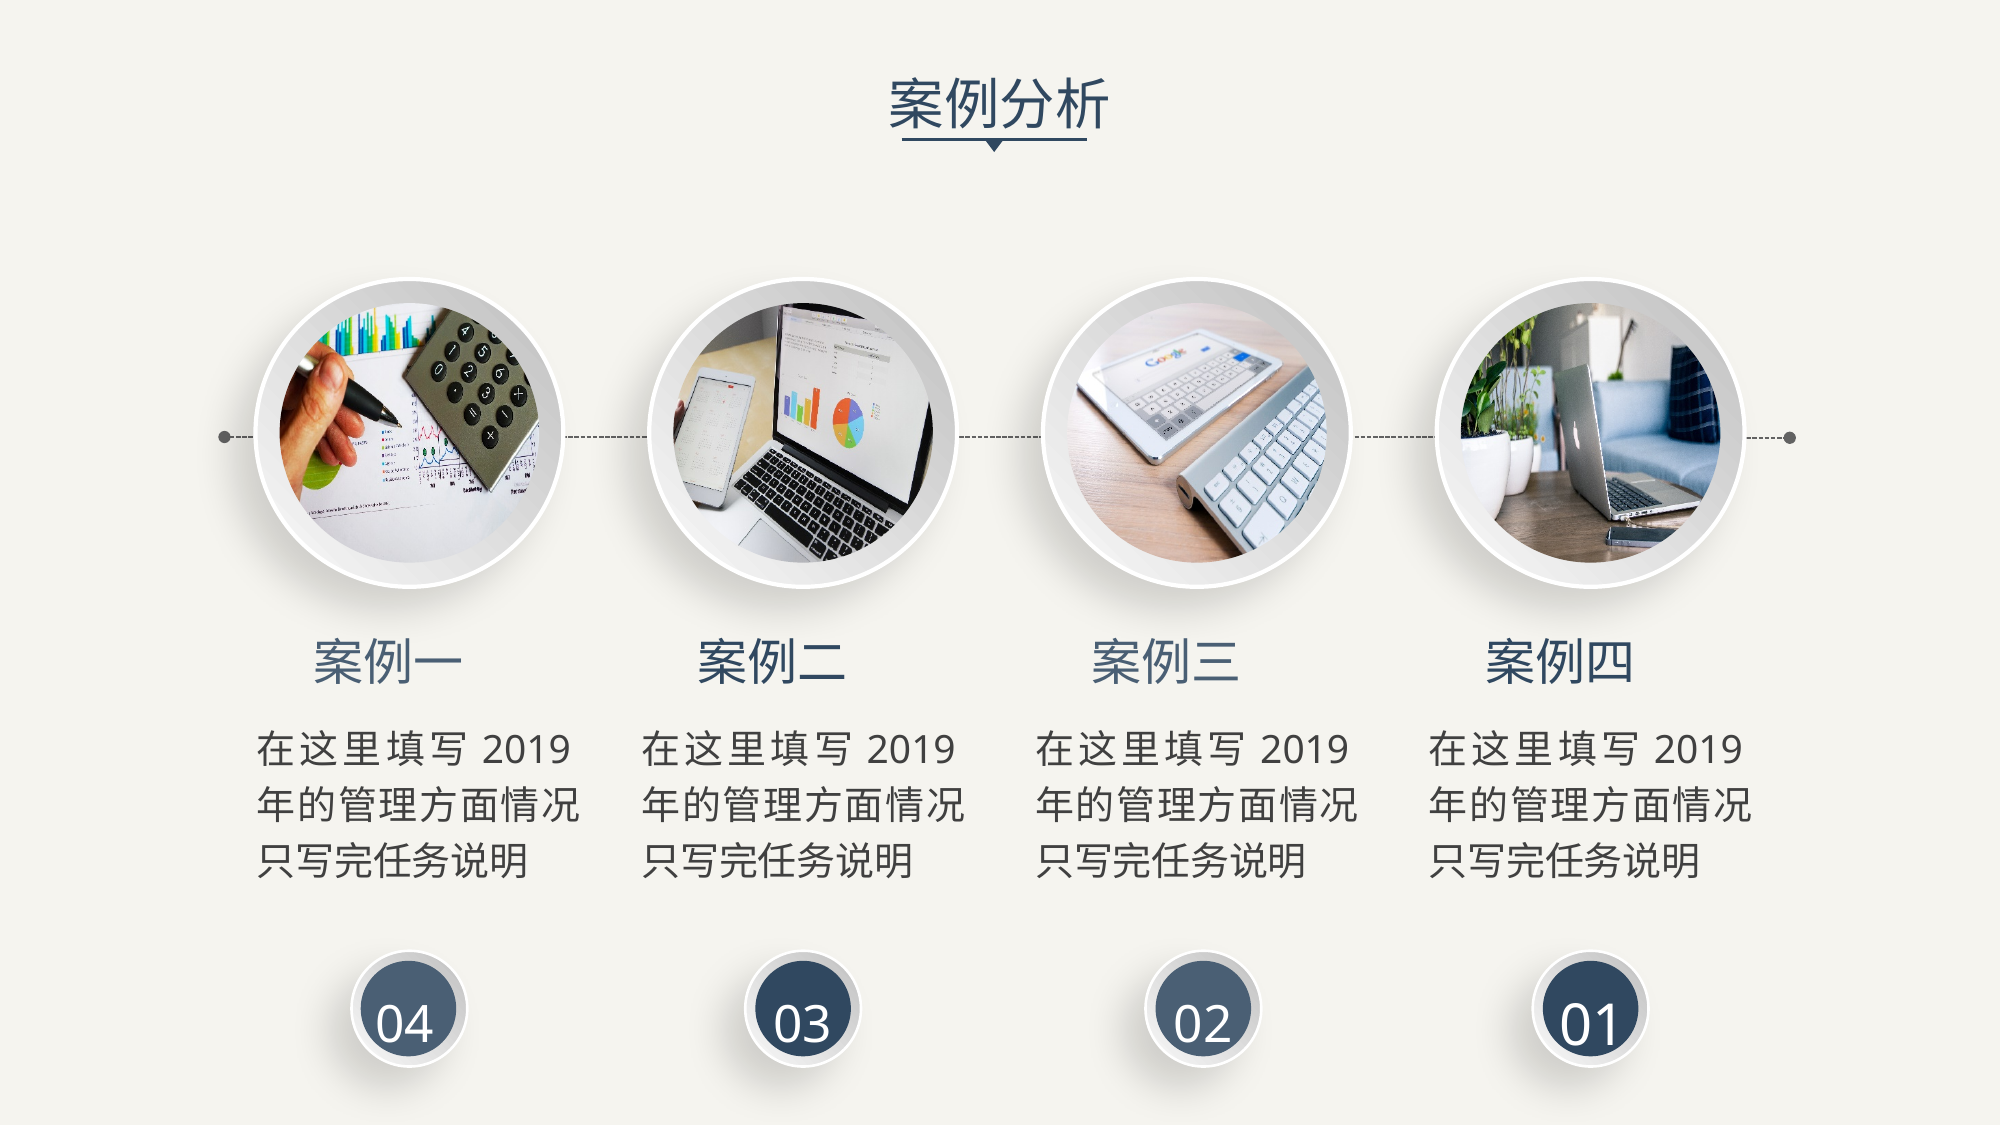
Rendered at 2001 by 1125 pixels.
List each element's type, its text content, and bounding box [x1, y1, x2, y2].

text_box [1435, 277, 1746, 588]
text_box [351, 950, 468, 1067]
text_box [1066, 302, 1328, 564]
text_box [1145, 950, 1262, 1067]
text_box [745, 950, 861, 1067]
text_box 案例分析 [874, 61, 1126, 143]
text_box 案例二 [682, 623, 863, 699]
text_box 在这里填写2019年的管理方面情况只写完任务说明 [241, 708, 595, 891]
text_box 案例一 [298, 623, 478, 699]
text_box 在这里填写2019年的管理方面情况只写完任务说明 [1414, 708, 1767, 891]
text_box [278, 302, 541, 564]
text_box [1041, 277, 1352, 588]
text_box 案例三 [1076, 623, 1257, 699]
text_box [254, 277, 565, 588]
text_box 案例四 [1470, 623, 1651, 699]
text_box [672, 302, 934, 564]
text_box [648, 277, 959, 588]
text_box [1459, 302, 1722, 564]
text_box 在这里填写2019年的管理方面情况只写完任务说明 [1020, 708, 1374, 891]
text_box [1532, 950, 1649, 1067]
text_box 在这里填写2019年的管理方面情况只写完任务说明 [626, 708, 980, 891]
